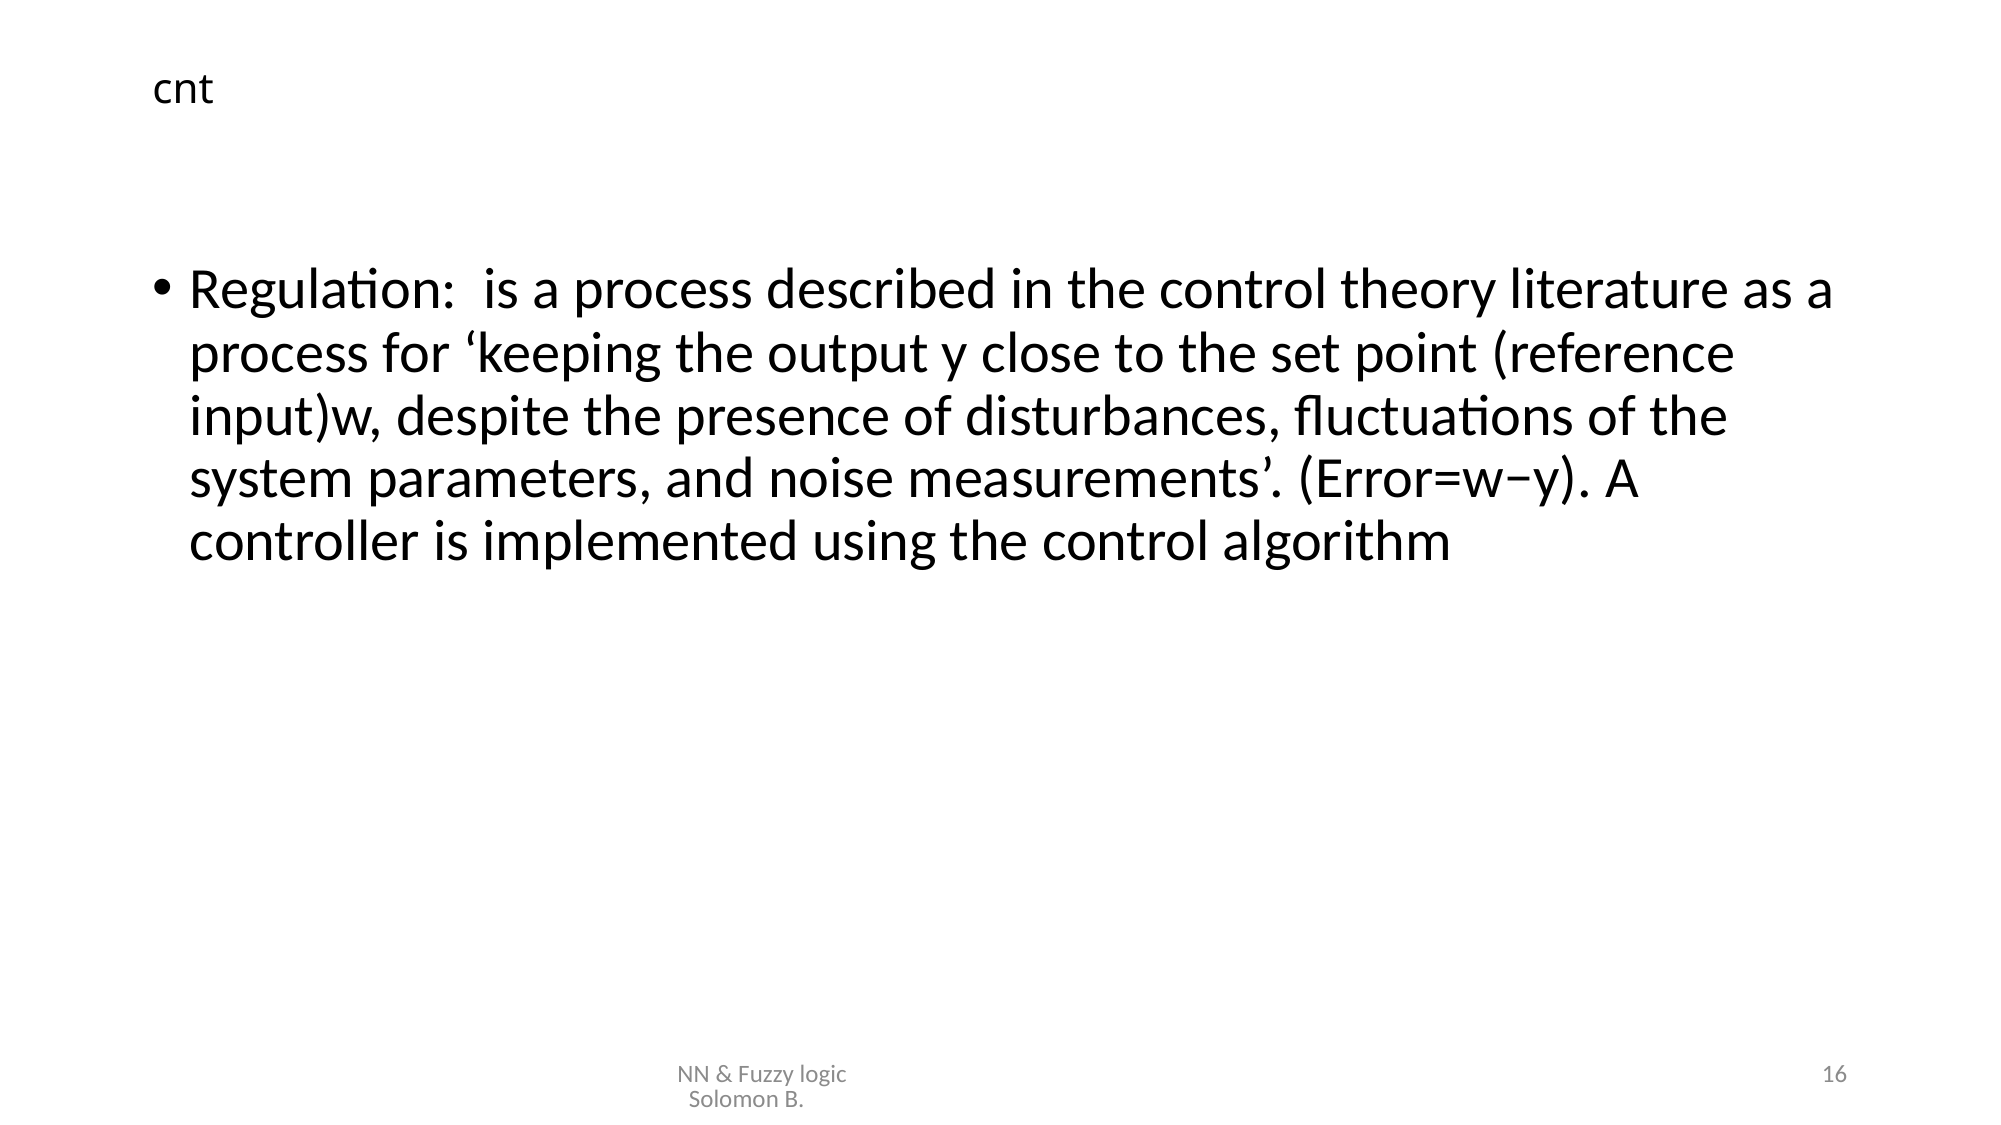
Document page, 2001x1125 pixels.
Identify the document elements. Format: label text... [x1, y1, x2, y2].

title cnt [137, 59, 1863, 121]
list Regulation: is a process described in the control theory literature as a process for ‘keeping the output y close to the set point (reference input)w, despite the presence of disturbances, fluctuations of the system parameters, and noise measurements’. (Error=w−y). A controller is implemented using the control algorithm [137, 160, 1863, 1014]
footer NN & Fuzzy logic Solomon B. [662, 1042, 1338, 1103]
slide_number 16 [1412, 1042, 1863, 1103]
